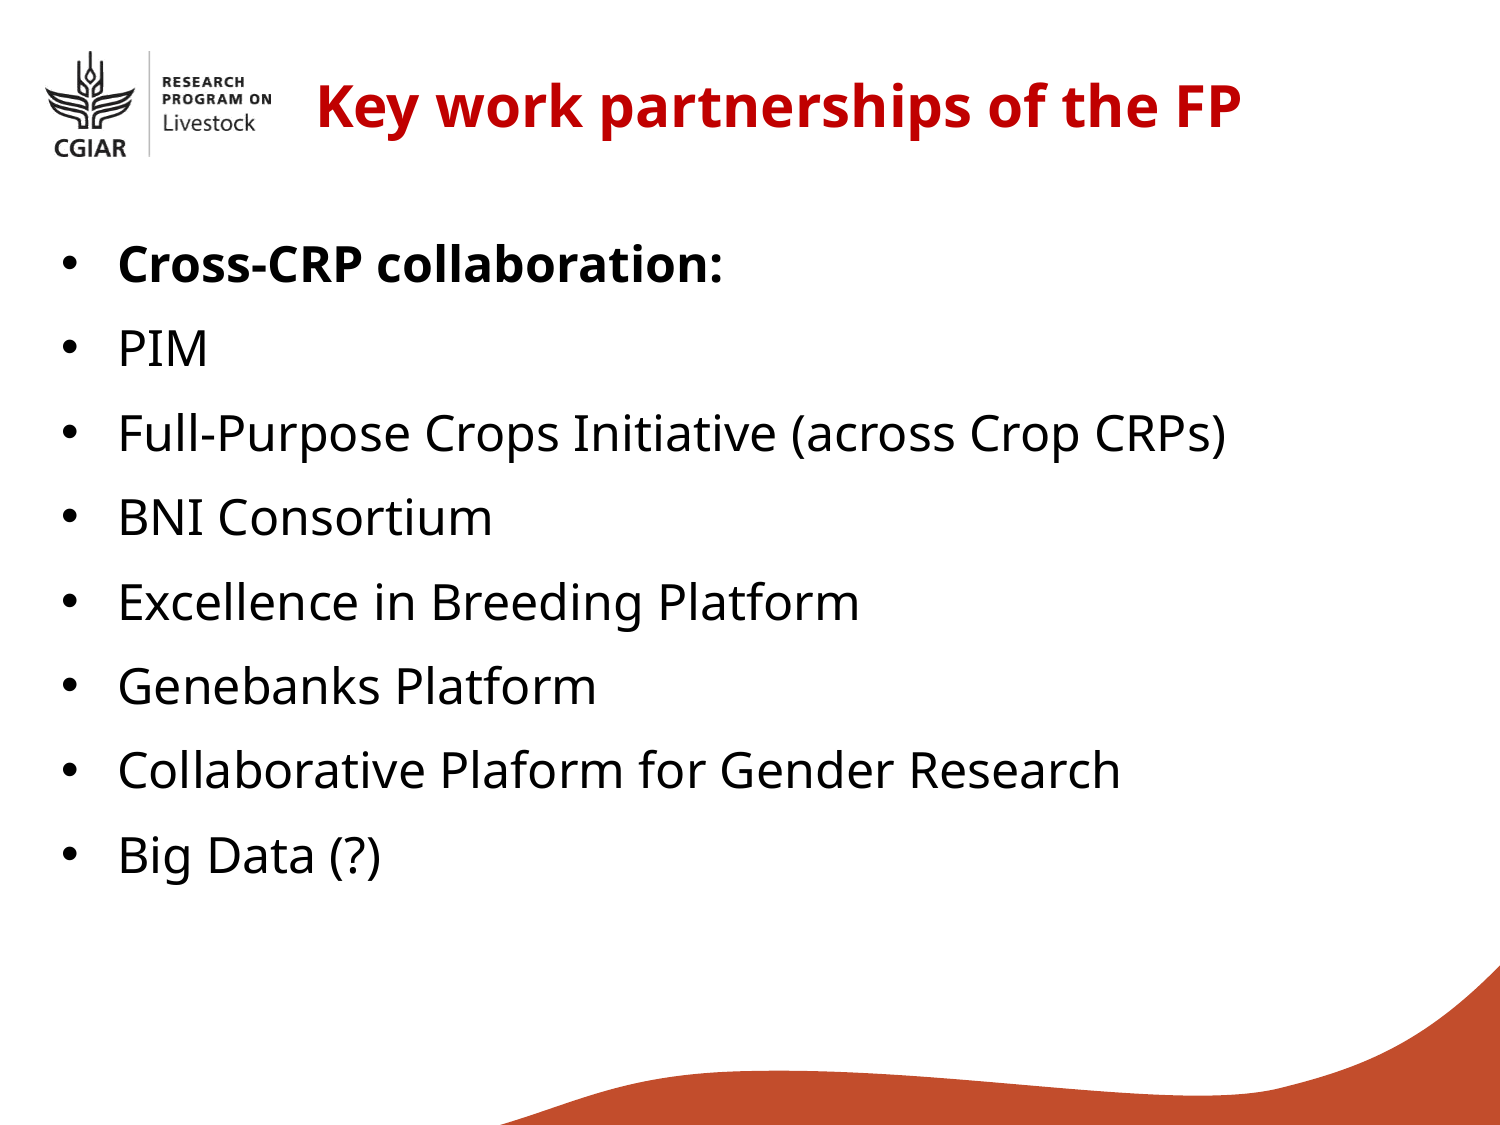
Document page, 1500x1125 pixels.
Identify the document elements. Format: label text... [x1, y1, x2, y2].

list Key work partnerships of the FP [300, 33, 1463, 175]
picture [45, 51, 271, 157]
list Cross-CRP collaboration: PIM Full-Purpose Crops Initiative (across Crop CRPs) BNI Consortium Excellence in Breeding Platform Genebanks Platform Collaborative Plaform for Gender Research Big Data (?) [45, 212, 1463, 1038]
